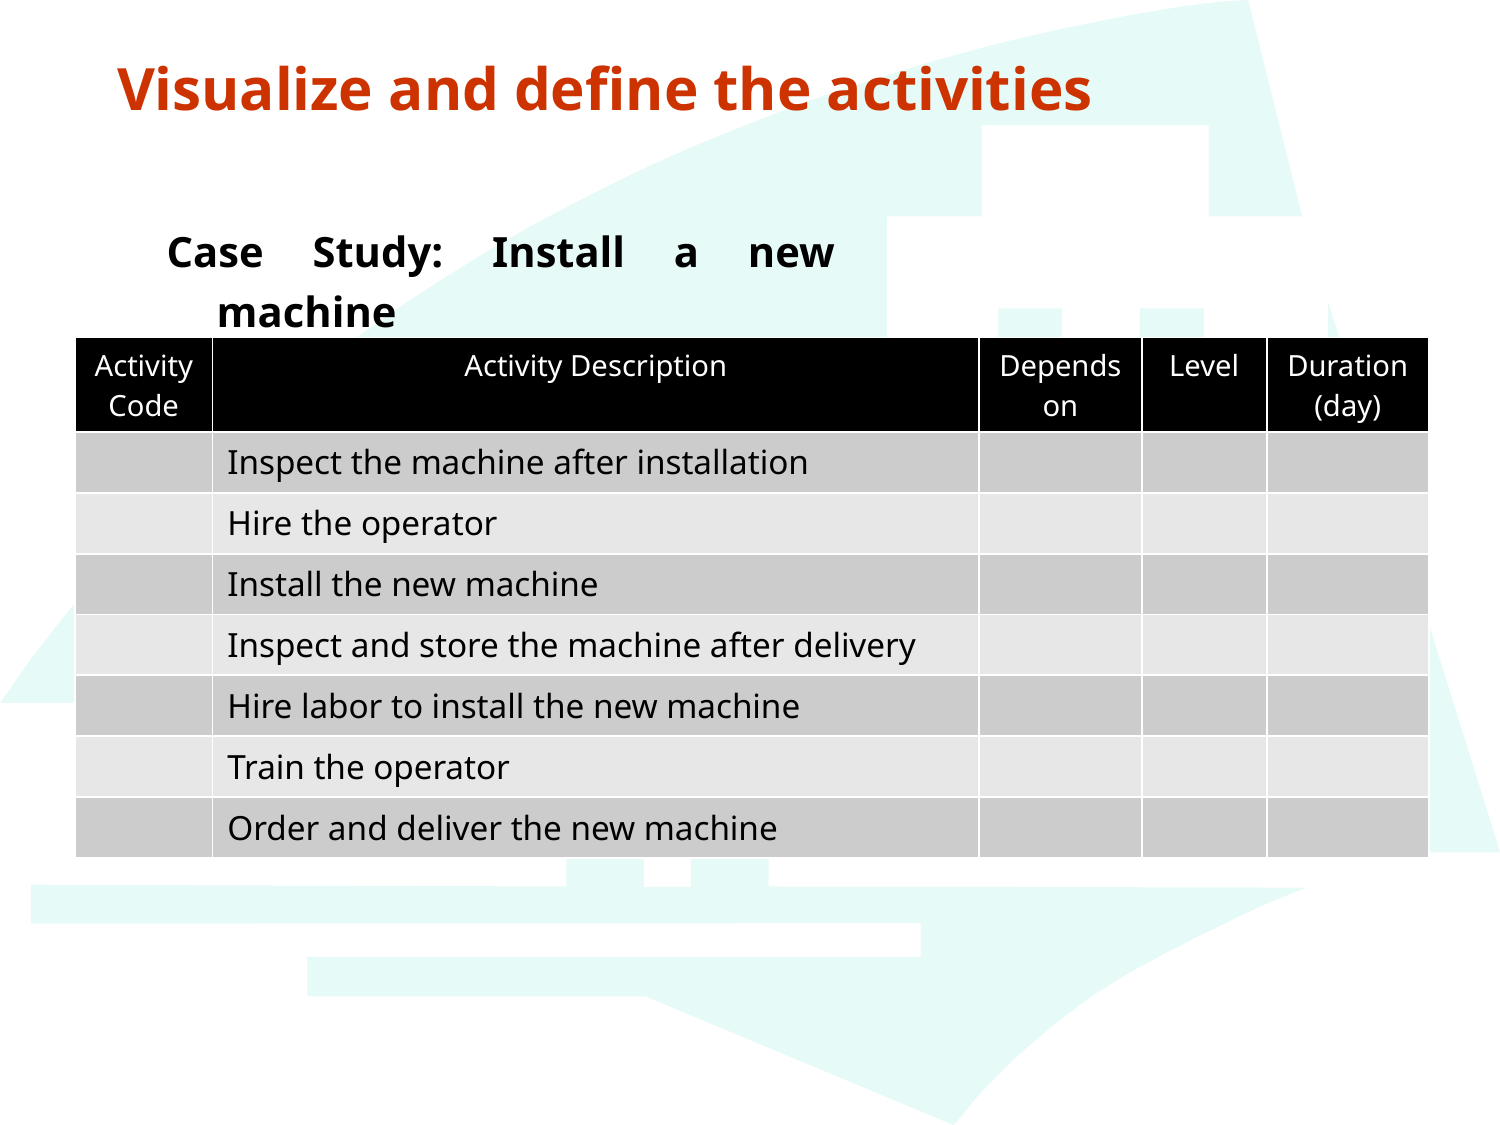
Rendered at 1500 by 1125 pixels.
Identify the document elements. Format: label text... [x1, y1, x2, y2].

table_cell [980, 798, 1141, 857]
table_cell Hire the operator [213, 494, 978, 553]
table_cell [1268, 798, 1428, 857]
table_cell [980, 615, 1141, 674]
table_cell Hire labor to install the new machine [213, 676, 978, 735]
list Case Study: Install a new machine [151, 208, 850, 269]
table_header Activity Description [213, 338, 978, 431]
table_header Duration (day) [1268, 338, 1428, 431]
table_cell Inspect and store the machine after delivery [213, 615, 978, 674]
table_cell [1143, 798, 1266, 857]
table_cell [1268, 555, 1428, 614]
table_cell [76, 615, 212, 674]
table_cell [76, 676, 212, 735]
table_cell [1143, 676, 1266, 735]
table_cell [76, 737, 212, 796]
table_cell [1143, 555, 1266, 614]
table_cell [1143, 615, 1266, 674]
table_cell [1268, 433, 1428, 492]
table_cell [1268, 737, 1428, 796]
table_cell [980, 737, 1141, 796]
table_cell Train the operator [213, 737, 978, 796]
table_cell [980, 494, 1141, 553]
table_cell [76, 798, 212, 857]
table_cell [76, 555, 212, 614]
table_cell Inspect the machine after installation [213, 433, 978, 492]
table_cell [980, 676, 1141, 735]
table_cell [1268, 676, 1428, 735]
table_cell [1143, 433, 1266, 492]
table_cell [980, 555, 1141, 614]
table_cell [76, 433, 212, 492]
table_cell [1268, 615, 1428, 674]
table_cell Order and deliver the new machine [213, 798, 978, 857]
table_cell [1143, 737, 1266, 796]
table_header Level [1143, 338, 1266, 431]
title Visualize and define the activities [102, 52, 1238, 138]
table_cell [1143, 494, 1266, 553]
table_header Activity Code [76, 338, 212, 431]
table_header Depends on [980, 338, 1141, 431]
table_cell Install the new machine [213, 555, 978, 614]
table_cell [1268, 494, 1428, 553]
table_cell [76, 494, 212, 553]
table_cell [980, 433, 1141, 492]
